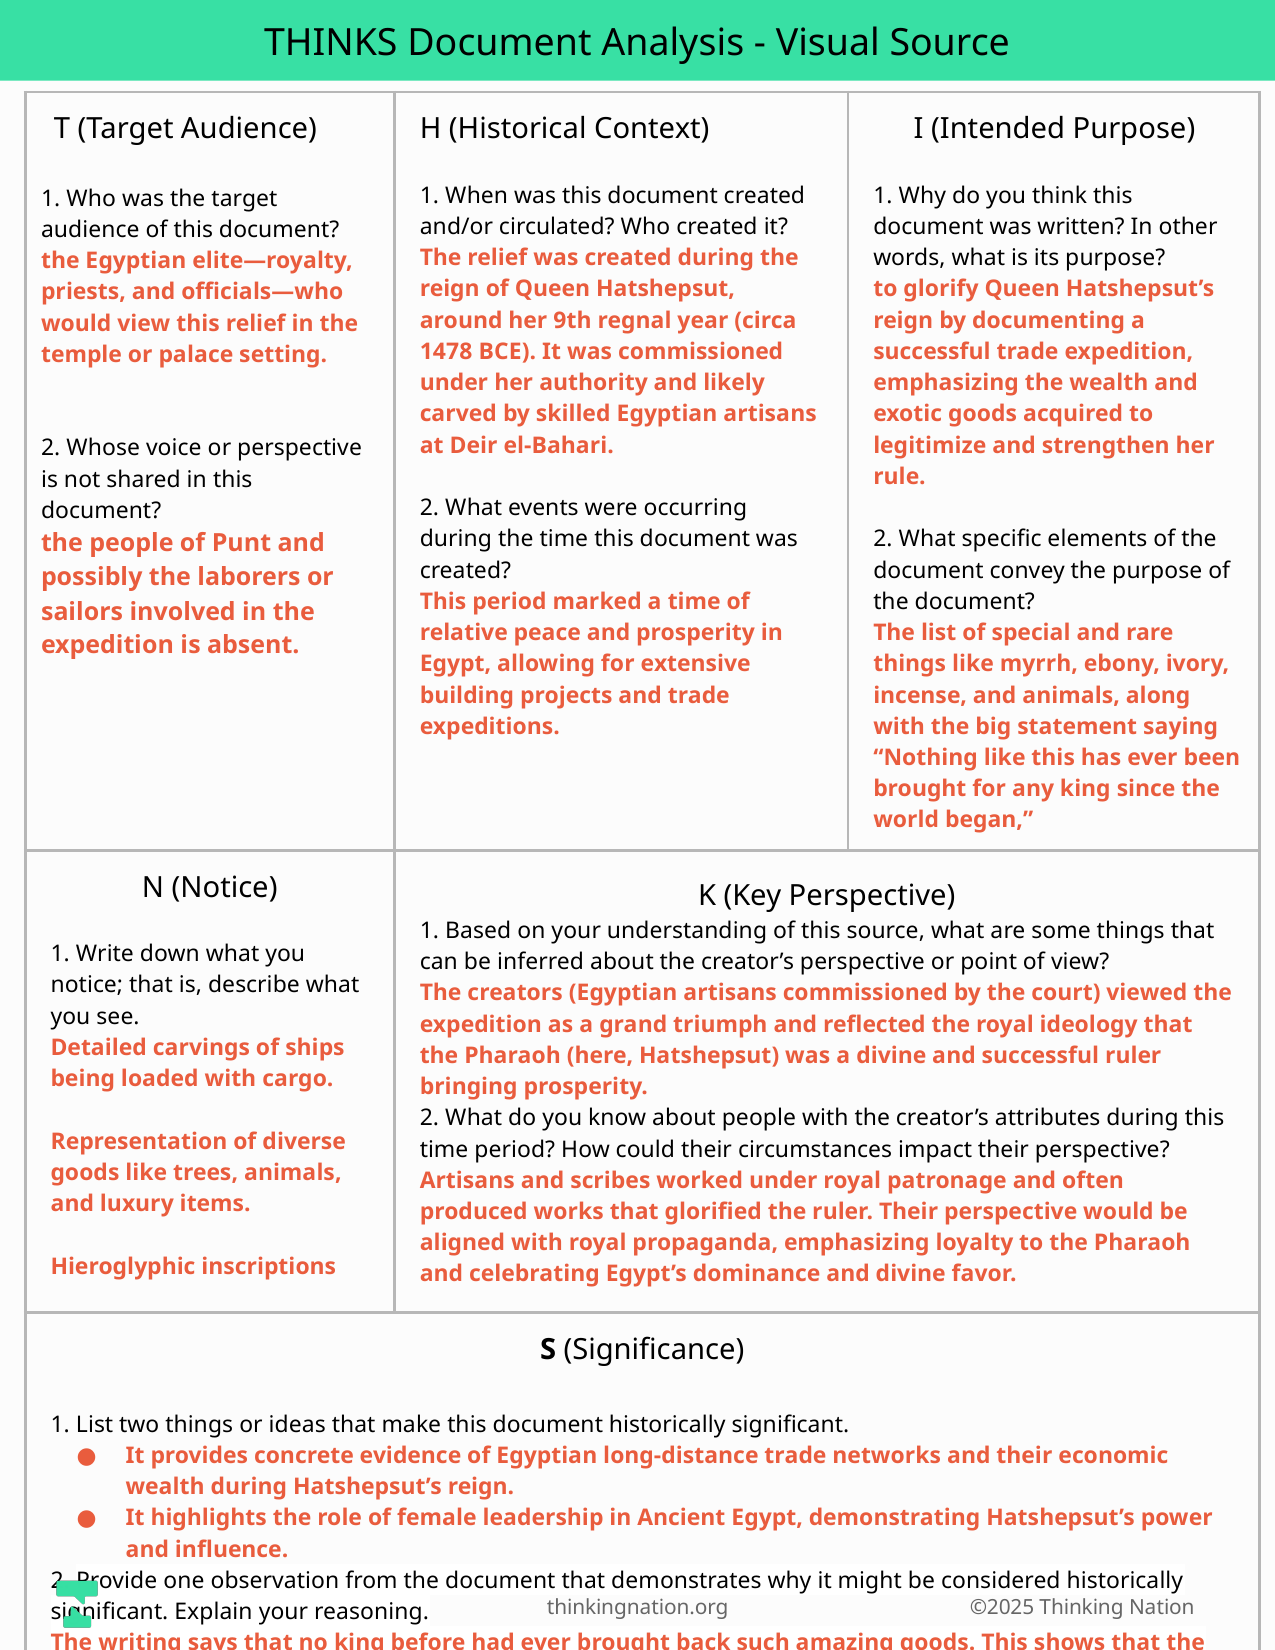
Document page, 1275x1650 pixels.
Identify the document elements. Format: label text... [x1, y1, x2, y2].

picture [44, 1571, 110, 1637]
text_box thinkingnation.org [486, 1579, 789, 1630]
table_header T (Target Audience) 1. Who was the target audience of this document? the Egyptian elite—royalty, priests, and officials—who would view this relief in the temple or palace setting. 2. Whose voice or perspective is not shared in this document? the people of Punt and possibly the laborers or sailors involved in the expedition is absent. [27, 93, 393, 849]
text_box THINKS Document Analysis - Visual Source [0, 0, 1275, 81]
table_cell N (Notice) 1. Write down what you notice; that is, describe what you see. Detailed carvings of ships being loaded with cargo. Representation of diverse goods like trees, animals, and luxury items. Hieroglyphic inscriptions [27, 852, 393, 1311]
table_cell S (Significance) 1. List two things or ideas that make this document historically significant. It provides concrete evidence of Egyptian long-distance trade networks and their economic wealth during Hatshepsut’s reign. It highlights the role of female leadership in Ancient Egypt, demonstrating Hatshepsut’s power and influence. 2. Provide one observation from the document that demonstrates why it might be considered historically significant. Explain your reasoning. The writing says that no king before had ever brought back such amazing goods. This shows that the Egyptians thought this trip was really special and one of the greatest successes ever. It also shows how rich and powerful Egypt was during Queen Hatshepsut’s time. [27, 1314, 1258, 1650]
table_cell K (Key Perspective) 1. Based on your understanding of this source, what are some things that can be inferred about the creator’s perspective or point of view? The creators (Egyptian artisans commissioned by the court) viewed the expedition as a grand triumph and reflected the royal ideology that the Pharaoh (here, Hatshepsut) was a divine and successful ruler bringing prosperity. 2. What do you know about people with the creator’s attributes during this time period? How could their circumstances impact their perspective? Artisans and scribes worked under royal patronage and often produced works that glorified the ruler. Their perspective would be aligned with royal propaganda, emphasizing loyalty to the Pharaoh and celebrating Egypt’s dominance and divine favor. [396, 852, 1258, 1311]
table_header I (Intended Purpose) 1. Why do you think this document was written? In other words, what is its purpose? to glorify Queen Hatshepsut’s reign by documenting a successful trade expedition, emphasizing the wealth and exotic goods acquired to legitimize and strengthen her rule. 2. What specific elements of the document convey the purpose of the document? The list of special and rare things like myrrh, ebony, ivory, incense, and animals, along with the big statement saying “Nothing like this has ever been brought for any king since the world began,” [849, 93, 1258, 849]
table_header H (Historical Context) 1. When was this document created and/or circulated? Who created it? The relief was created during the reign of Queen Hatshepsut, around her 9th regnal year (circa 1478 BCE). It was commissioned under her authority and likely carved by skilled Egyptian artisans at Deir el-Bahari. 2. What events were occurring during the time this document was created? This period marked a time of relative peace and prosperity in Egypt, allowing for extensive building projects and trade expeditions. [396, 93, 847, 849]
text_box ©2025 Thinking Nation [907, 1579, 1210, 1630]
